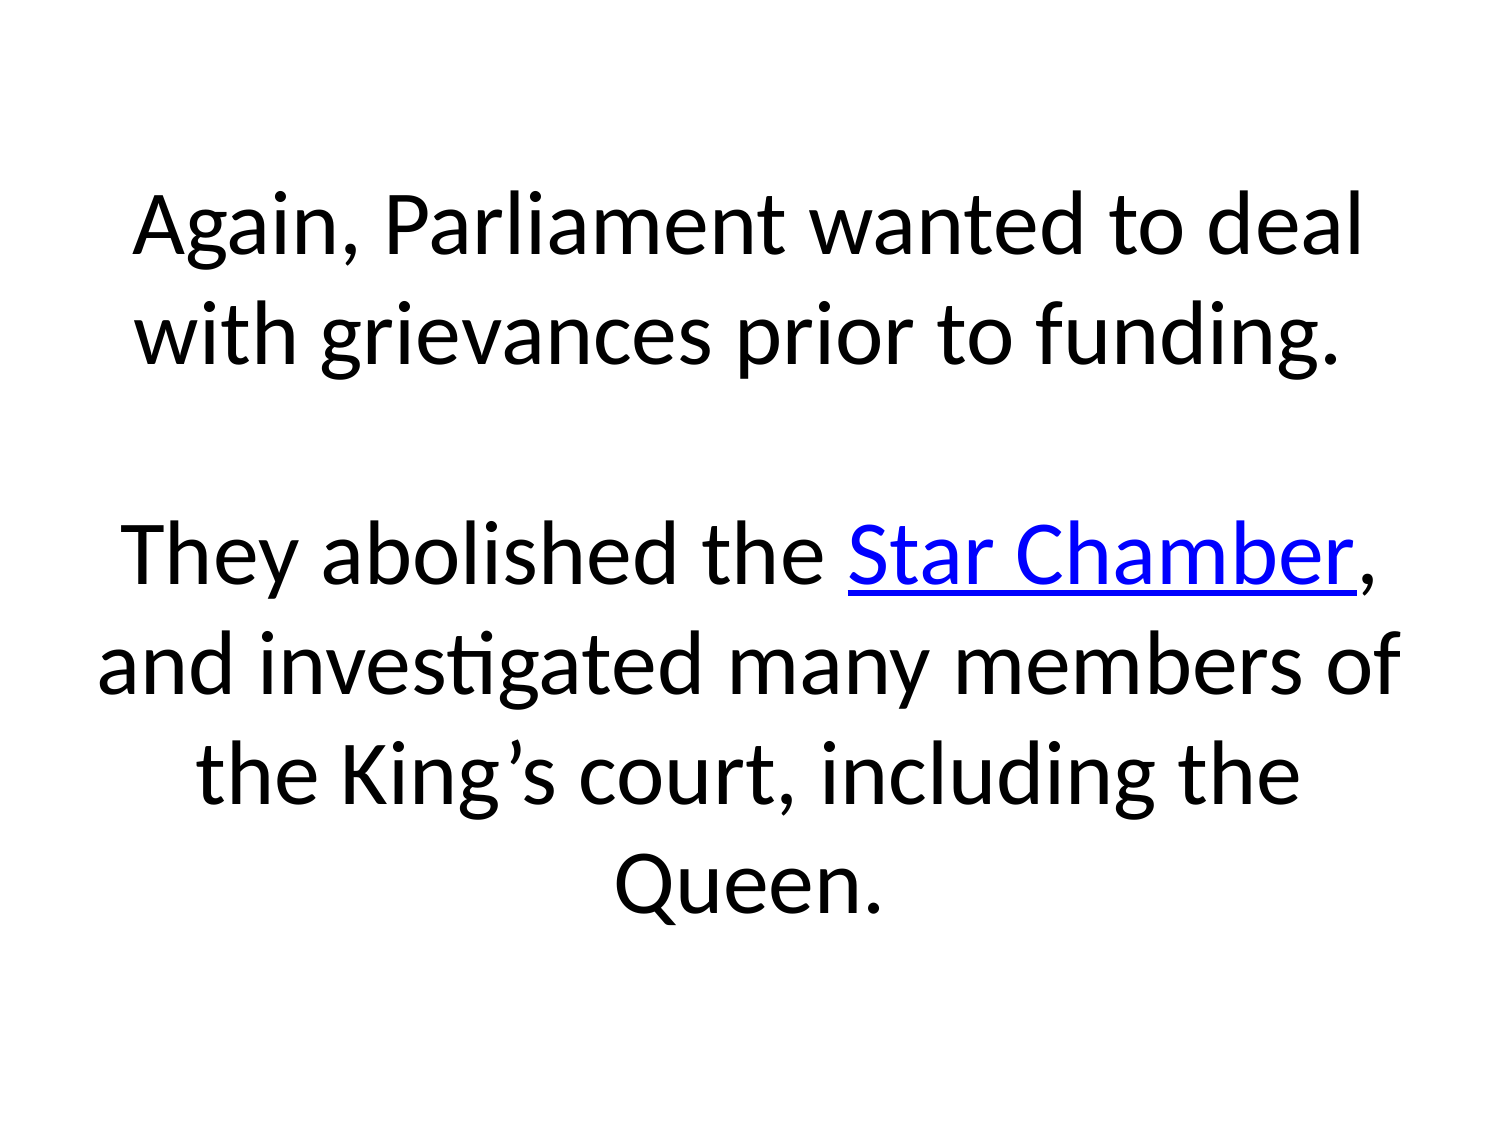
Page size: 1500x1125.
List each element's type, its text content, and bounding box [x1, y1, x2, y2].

title Again, Parliament wanted to deal with grievances prior to funding. They abolished the Star Chamber, and investigated many members of the King’s court, including the Queen. [74, 44, 1426, 1051]
